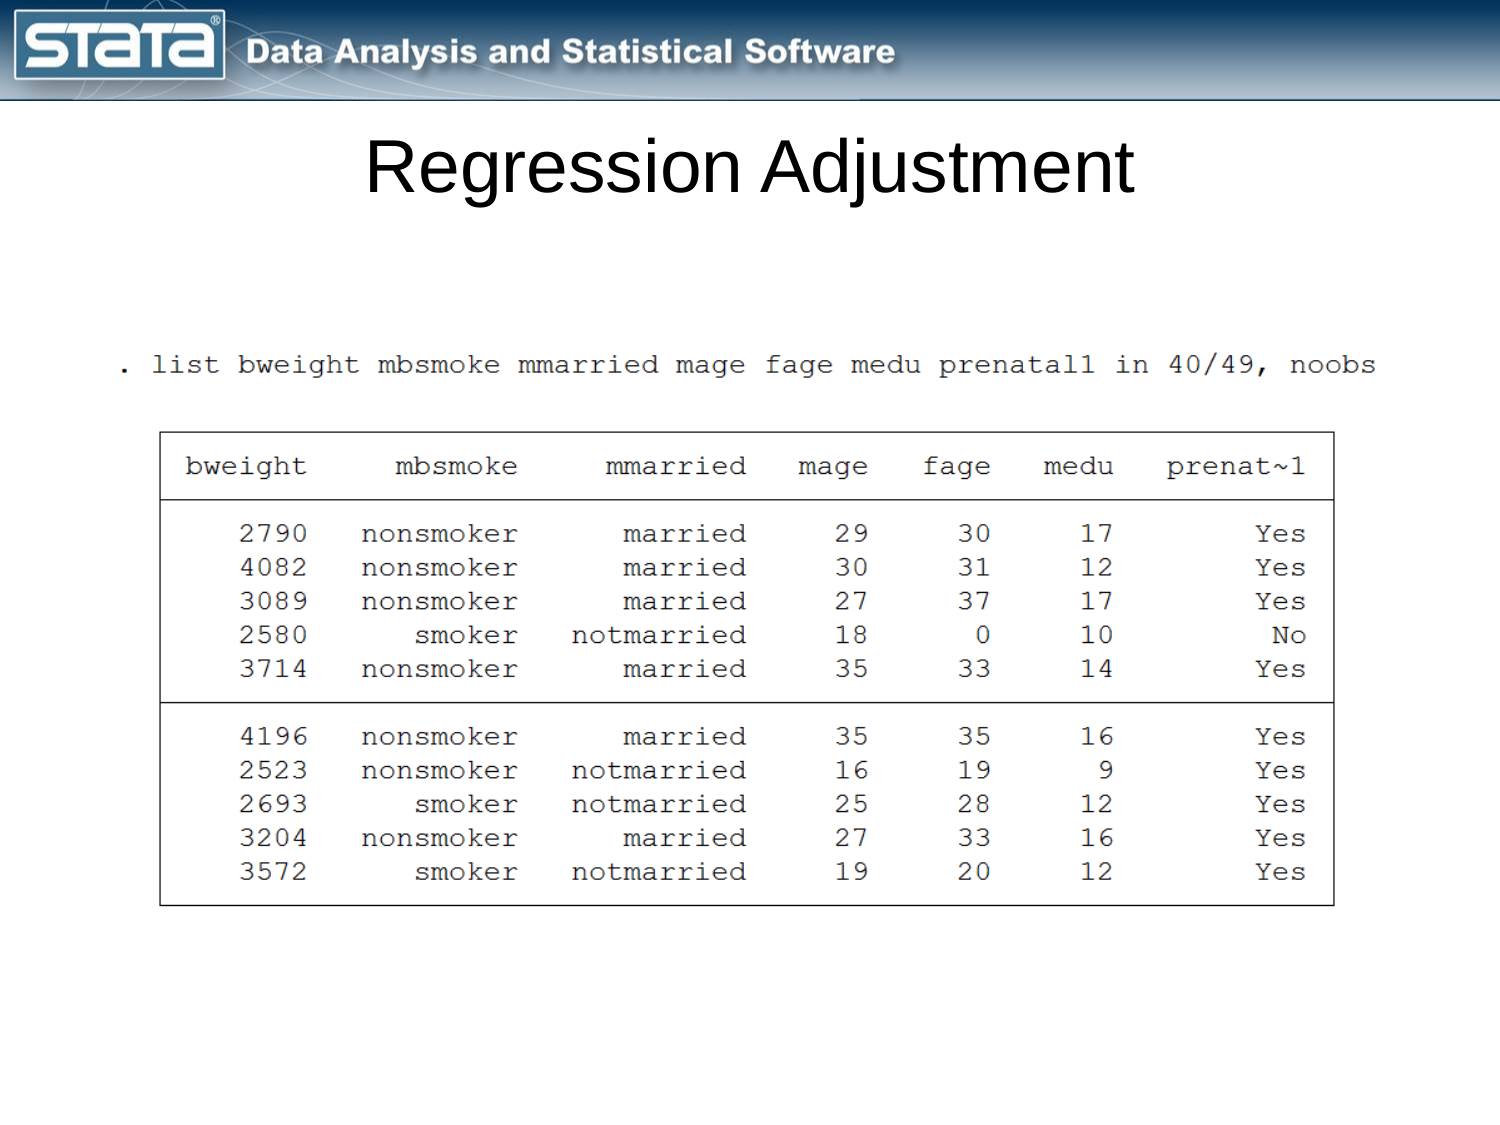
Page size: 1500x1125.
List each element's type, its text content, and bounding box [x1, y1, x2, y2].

title Regression Adjustment [0, 108, 1500, 225]
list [112, 349, 1391, 921]
picture [0, 0, 1500, 102]
